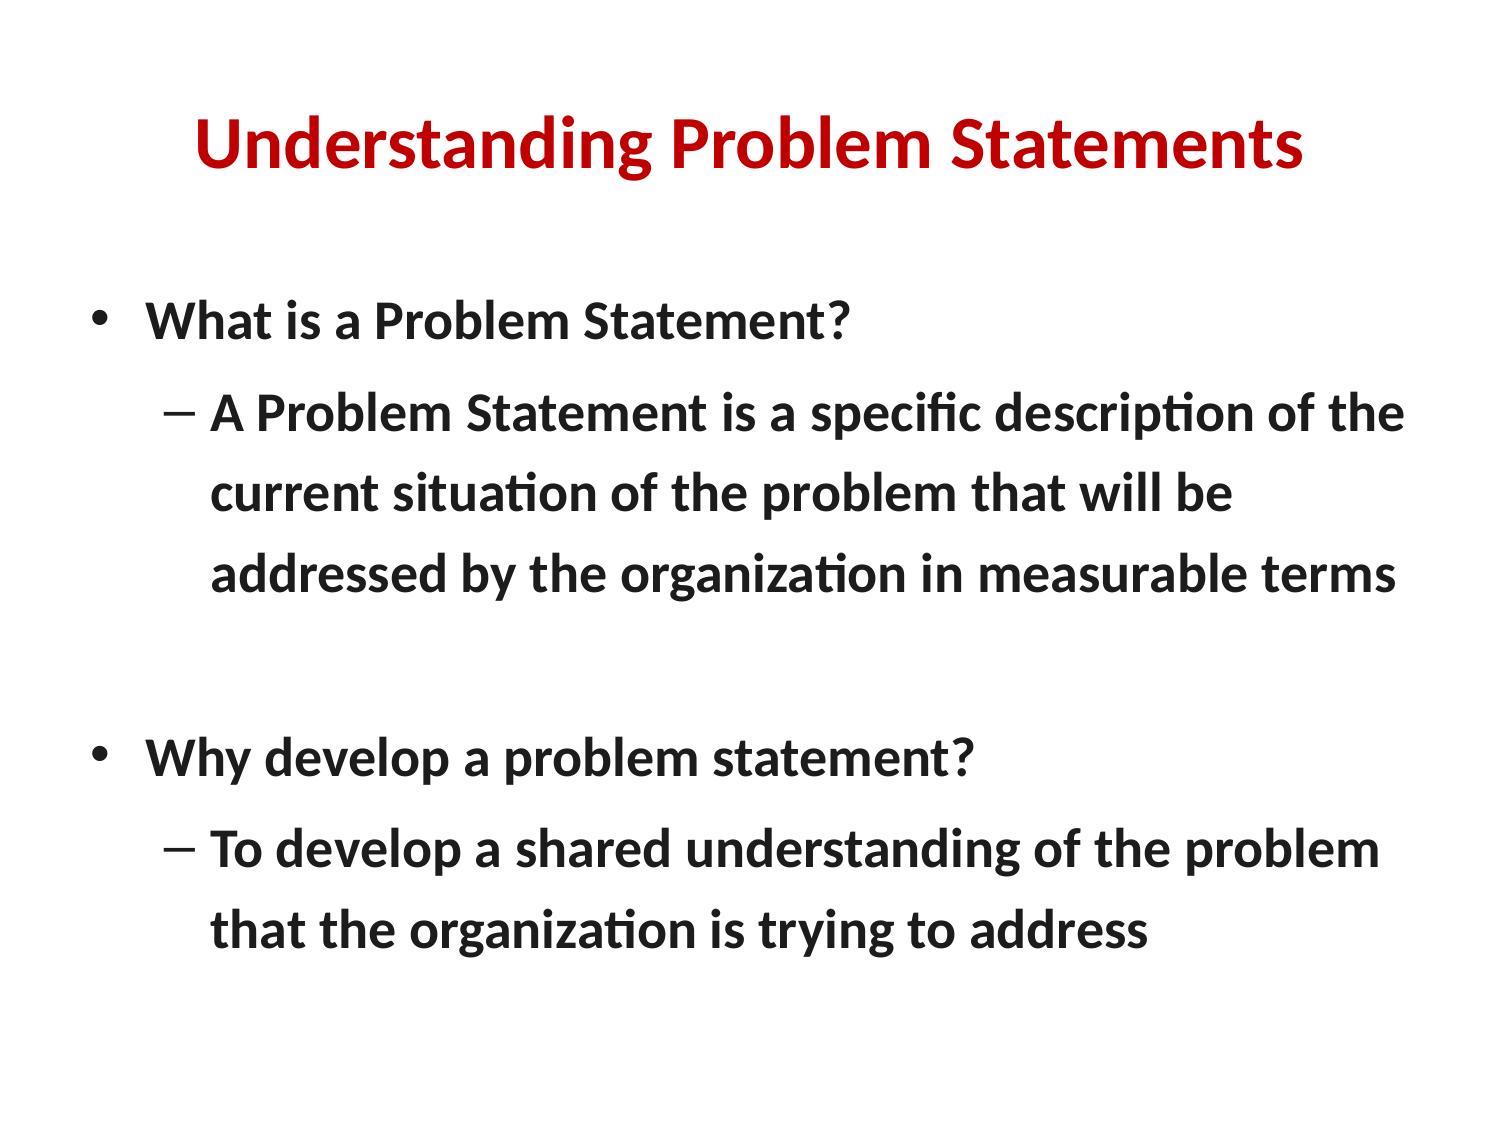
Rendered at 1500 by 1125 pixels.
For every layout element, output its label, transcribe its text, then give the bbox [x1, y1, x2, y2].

list What is a Problem Statement? A Problem Statement is a specific description of the current situation of the problem that will be addressed by the organization in measurable terms Why develop a problem statement? To develop a shared understanding of the problem that the organization is trying to address [75, 262, 1425, 1005]
title Understanding Problem Statements [75, 45, 1425, 233]
